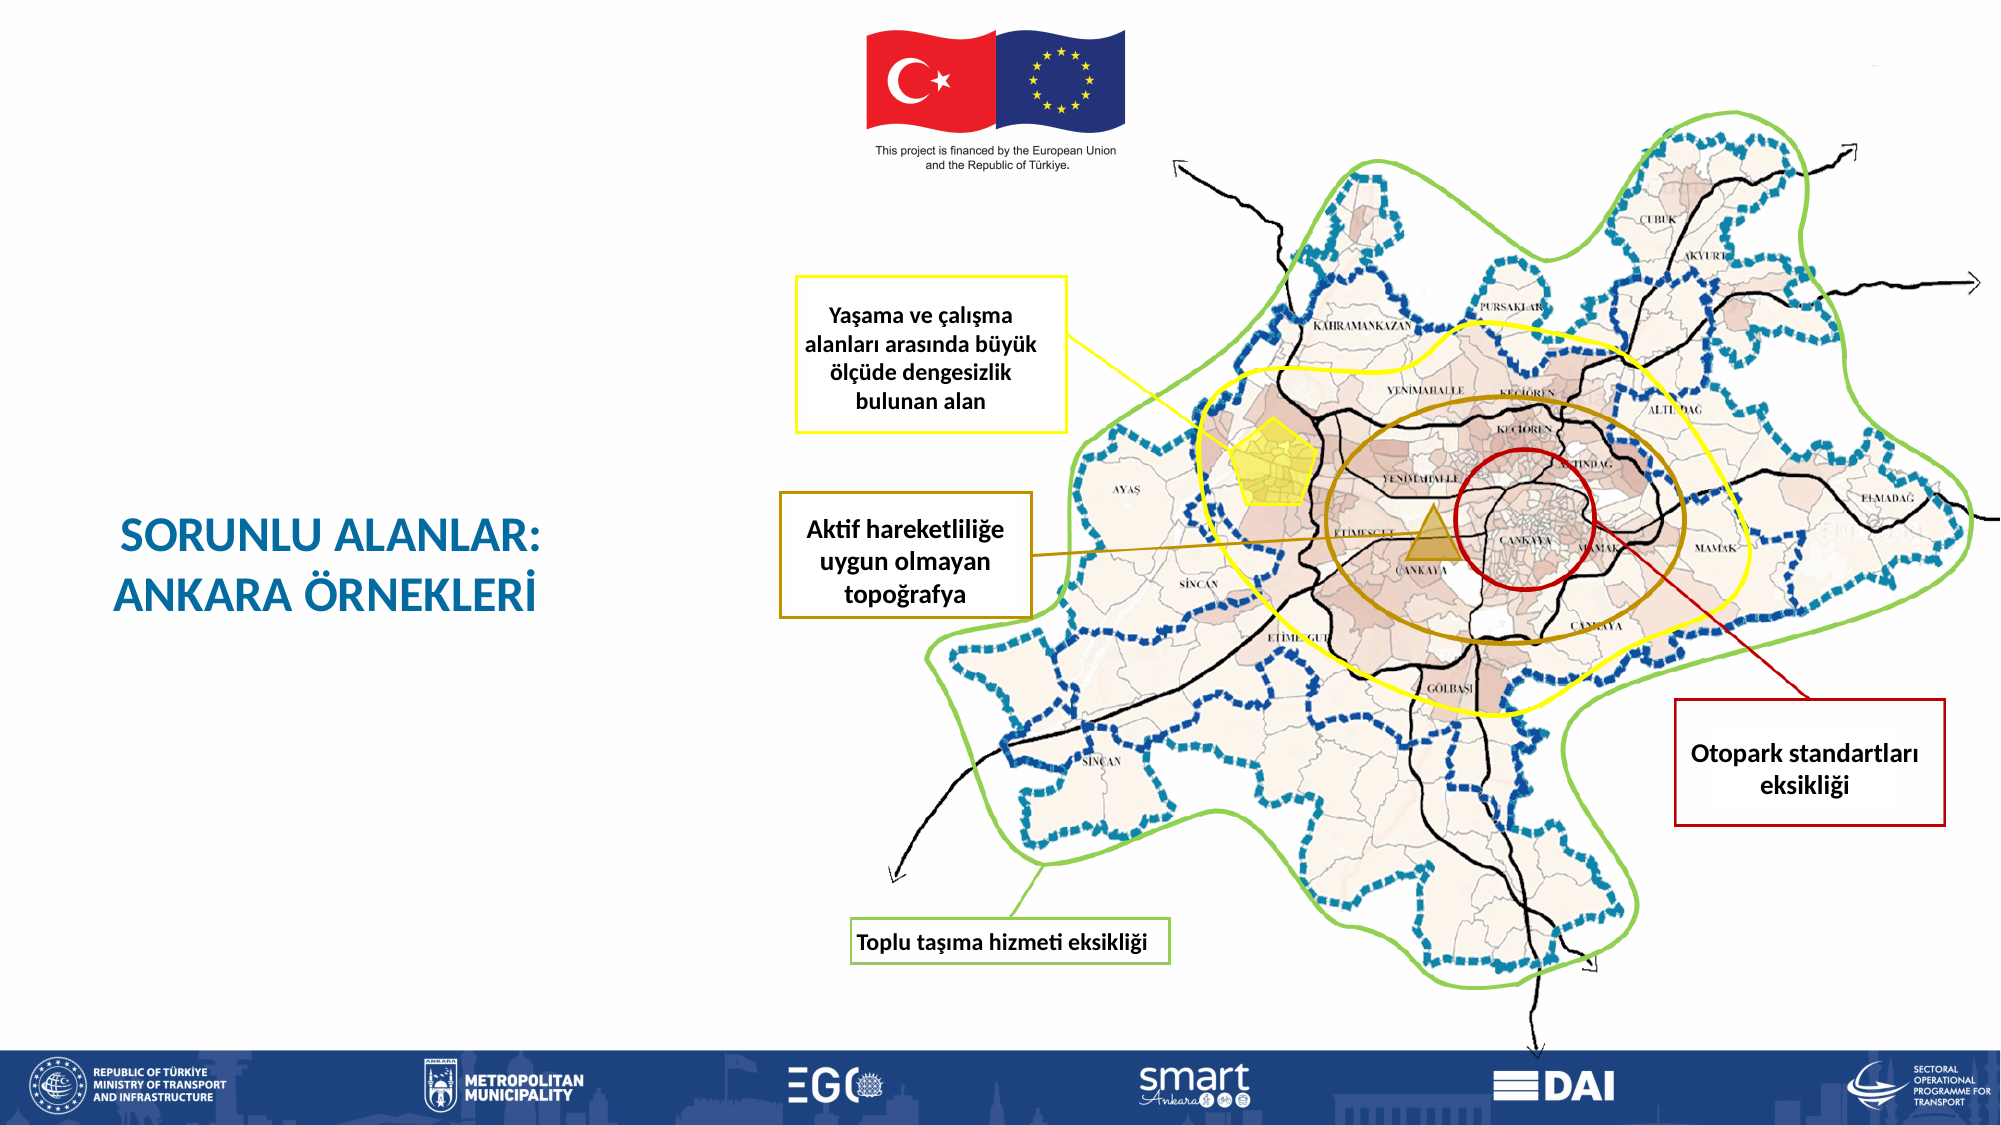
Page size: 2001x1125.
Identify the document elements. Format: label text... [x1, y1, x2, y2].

text_box SORUNLU ALANLAR: ANKARA ÖRNEKLERİ [69, 494, 594, 631]
text_box Aktif hareketliliğe uygun olmayan topoğrafya [769, 503, 779, 617]
picture [0, 0, 2001, 1125]
